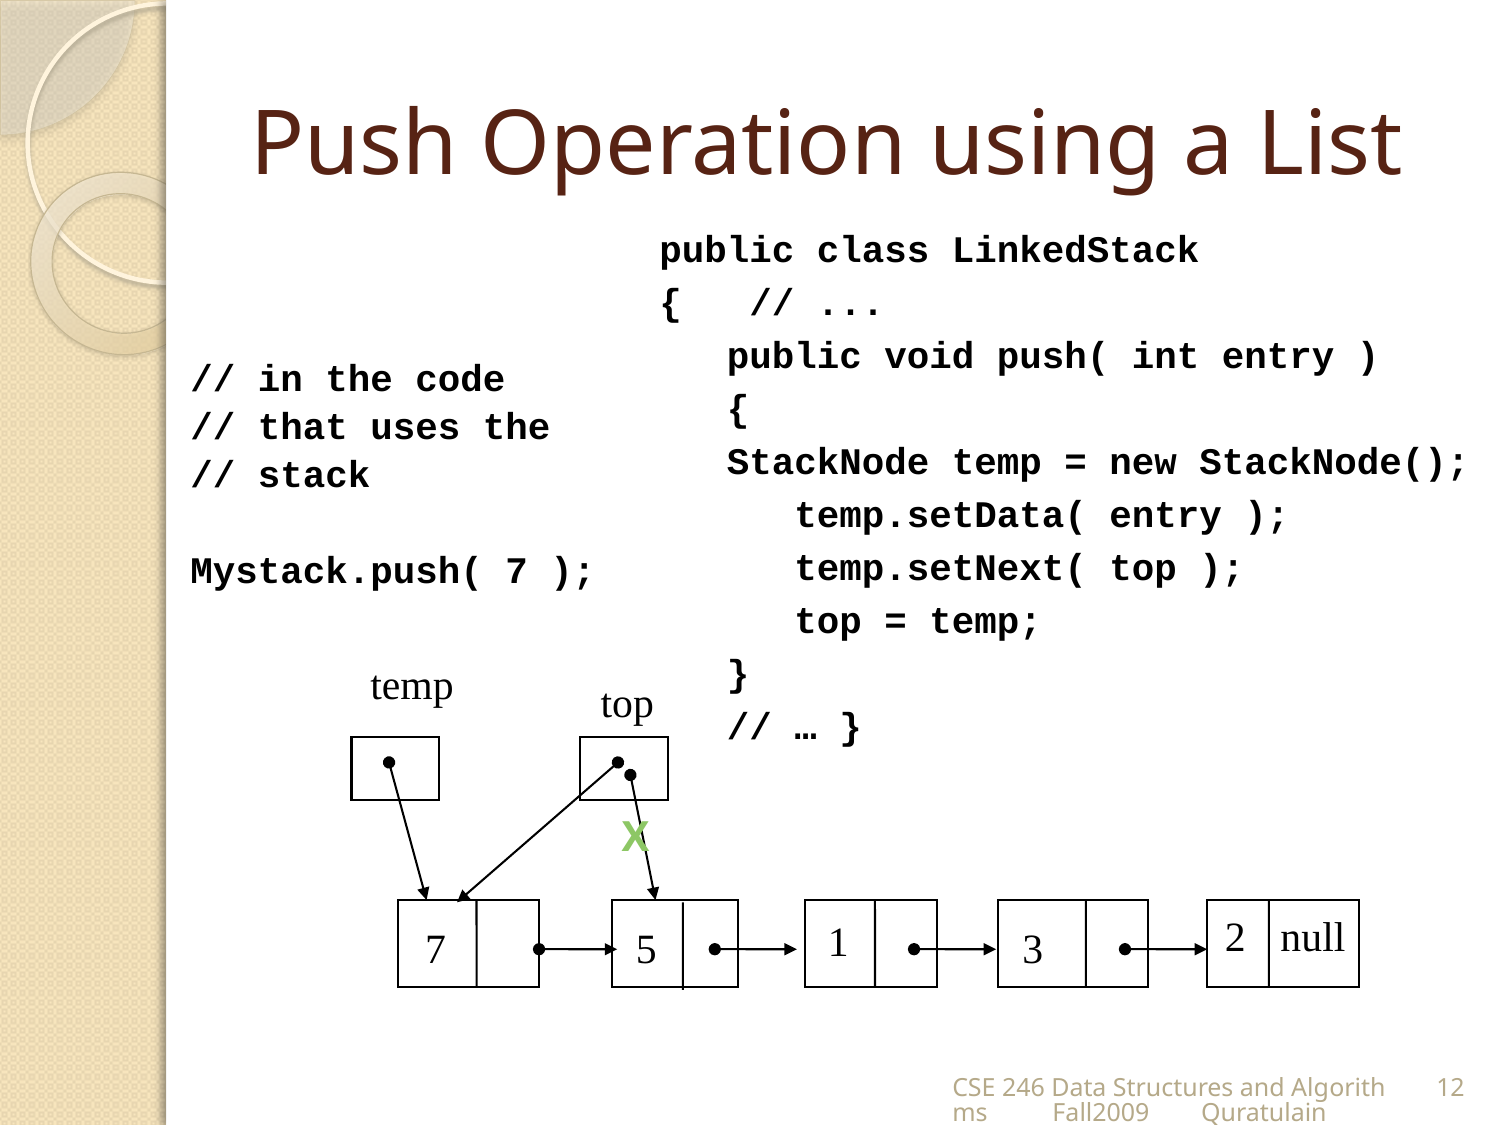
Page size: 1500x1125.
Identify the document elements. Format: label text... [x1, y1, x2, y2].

text_box null [1265, 902, 1361, 968]
text_box [998, 899, 1149, 988]
text_box [580, 737, 668, 800]
footer CSE 246 Data Structures and Algorithms Fall2009 Quratulain [937, 1034, 1413, 1113]
text_box [1118, 942, 1208, 956]
text_box [907, 942, 997, 956]
text_box [646, 868, 660, 901]
text_box 1 [813, 907, 864, 973]
text_box temp [355, 650, 469, 715]
text_box [805, 899, 938, 988]
text_box [708, 942, 797, 956]
text_box top [585, 667, 670, 733]
text_box [1206, 899, 1360, 988]
text_box // in the code // that uses the // stack Mystack.push( 7 ); [175, 351, 618, 627]
text_box [351, 737, 439, 800]
text_box [612, 899, 739, 988]
text_box [399, 800, 430, 901]
text_box [457, 756, 625, 903]
slide_number 12 [1413, 1034, 1488, 1113]
text_box 5 [621, 914, 672, 979]
text_box 2 [1209, 902, 1261, 968]
list public class LinkedStack { // ... public void push( int entry ) { StackNode temp = new StackNode(); temp.setData( entry ); temp.setNext( top ); top = temp; } // … } [631, 222, 1500, 836]
text_box [539, 942, 618, 956]
title Push Operation using a List [235, 45, 1466, 233]
text_box 3 [1007, 914, 1068, 979]
text_box [398, 899, 539, 988]
text_box X [606, 802, 665, 868]
